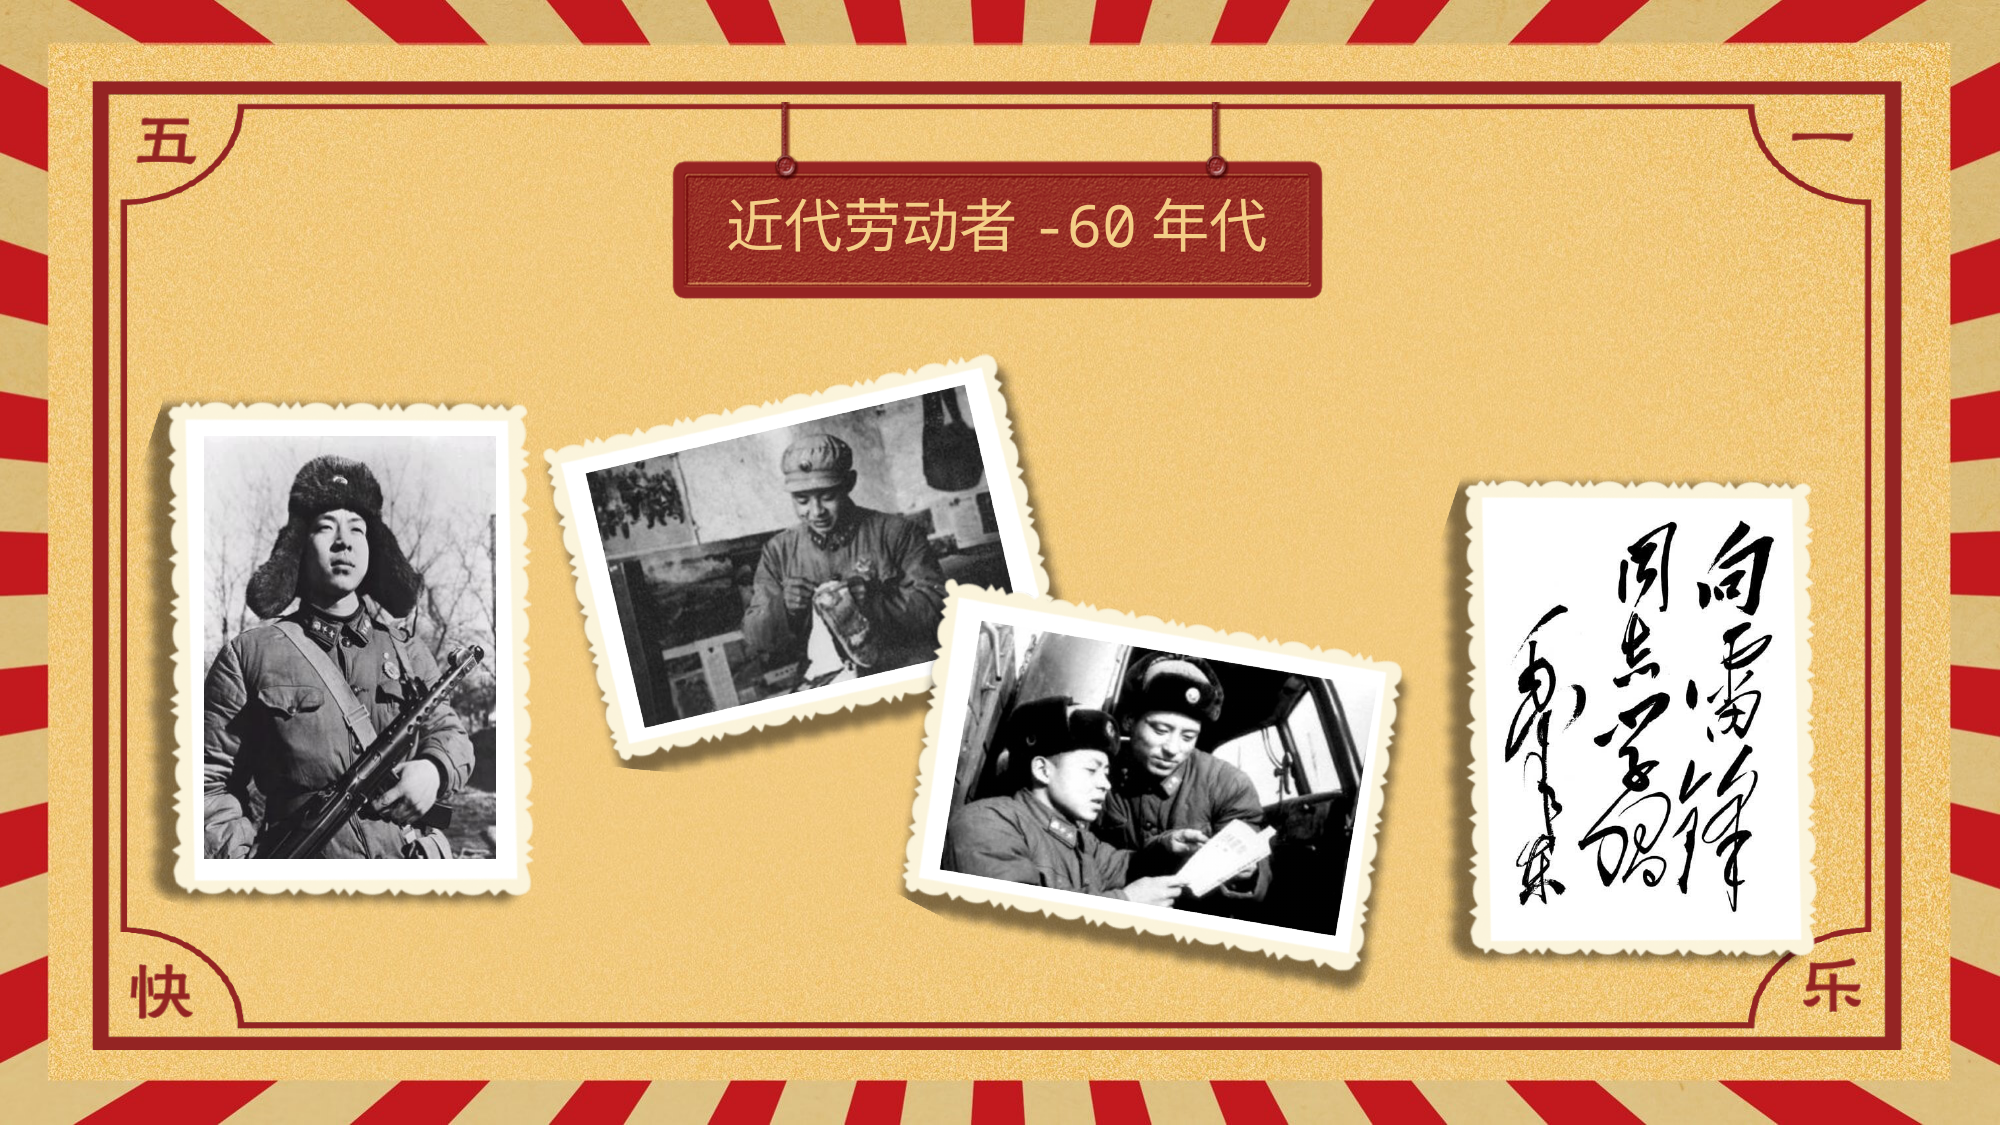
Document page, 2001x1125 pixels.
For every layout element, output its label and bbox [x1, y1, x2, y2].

text_box [94, 352, 599, 944]
text_box [1394, 433, 1880, 1003]
text_box [525, 334, 1085, 784]
text_box [868, 558, 1394, 999]
picture [0, 0, 2000, 10]
text_box [506, 102, 1488, 318]
picture [0, 11, 2000, 1125]
